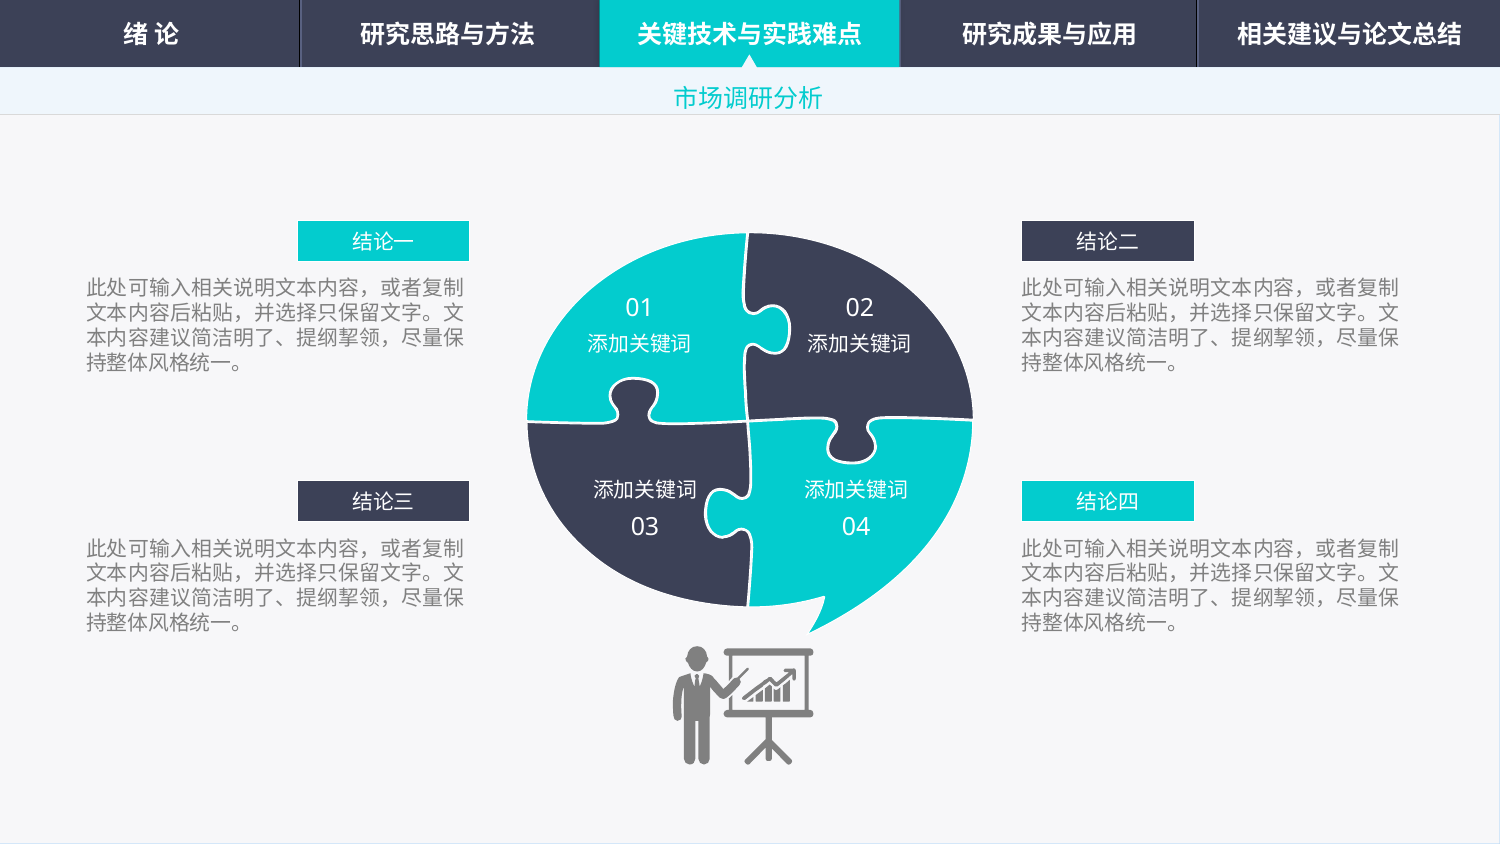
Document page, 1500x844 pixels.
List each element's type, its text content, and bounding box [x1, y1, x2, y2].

text_box 绪 论 [0, 9, 297, 59]
text_box 结论一 [295, 219, 472, 263]
text_box 关键技术与实践难点 [599, 9, 899, 59]
text_box 此处可输入相关说明文本内容，或者复制文本内容后粘贴，并选择只保留文字。文本内容建议简洁明了、提纲挈领，尽量保持整体风格统一。 [1021, 275, 1400, 376]
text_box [526, 232, 974, 635]
text_box 结论四 [1020, 479, 1196, 523]
text_box 相关建议与论文总结 [1199, 9, 1500, 59]
text_box 此处可输入相关说明文本内容，或者复制文本内容后粘贴，并选择只保留文字。文本内容建议简洁明了、提纲挈领，尽量保持整体风格统一。 [86, 535, 465, 636]
text_box 此处可输入相关说明文本内容，或者复制文本内容后粘贴，并选择只保留文字。文本内容建议简洁明了、提纲挈领，尽量保持整体风格统一。 [1021, 535, 1400, 636]
text_box 市场调研分析 [658, 59, 839, 120]
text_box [672, 645, 814, 766]
text_box 研究思路与方法 [297, 9, 599, 59]
text_box 研究成果与应用 [899, 9, 1199, 59]
text_box 结论三 [295, 479, 472, 523]
text_box 此处可输入相关说明文本内容，或者复制文本内容后粘贴，并选择只保留文字。文本内容建议简洁明了、提纲挈领，尽量保持整体风格统一。 [86, 275, 465, 376]
text_box 结论二 [1020, 219, 1196, 263]
